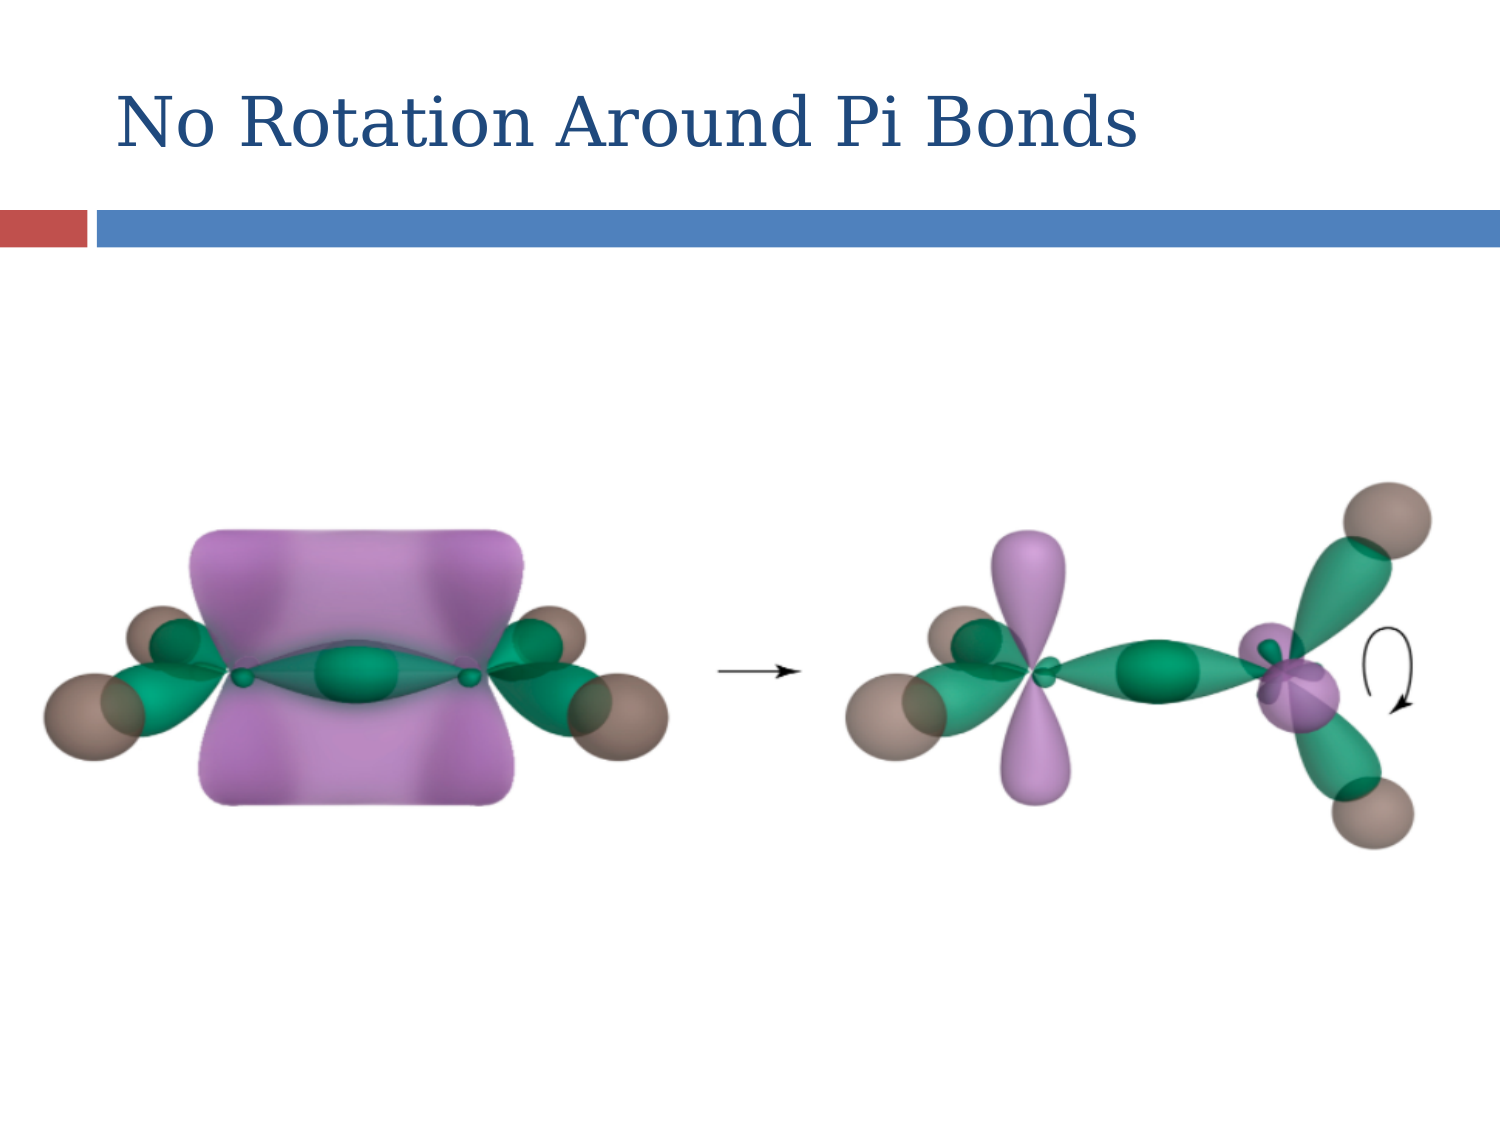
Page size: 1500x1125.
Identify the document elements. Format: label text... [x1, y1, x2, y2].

title No Rotation Around Pi Bonds [100, 37, 1438, 200]
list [36, 455, 1467, 877]
